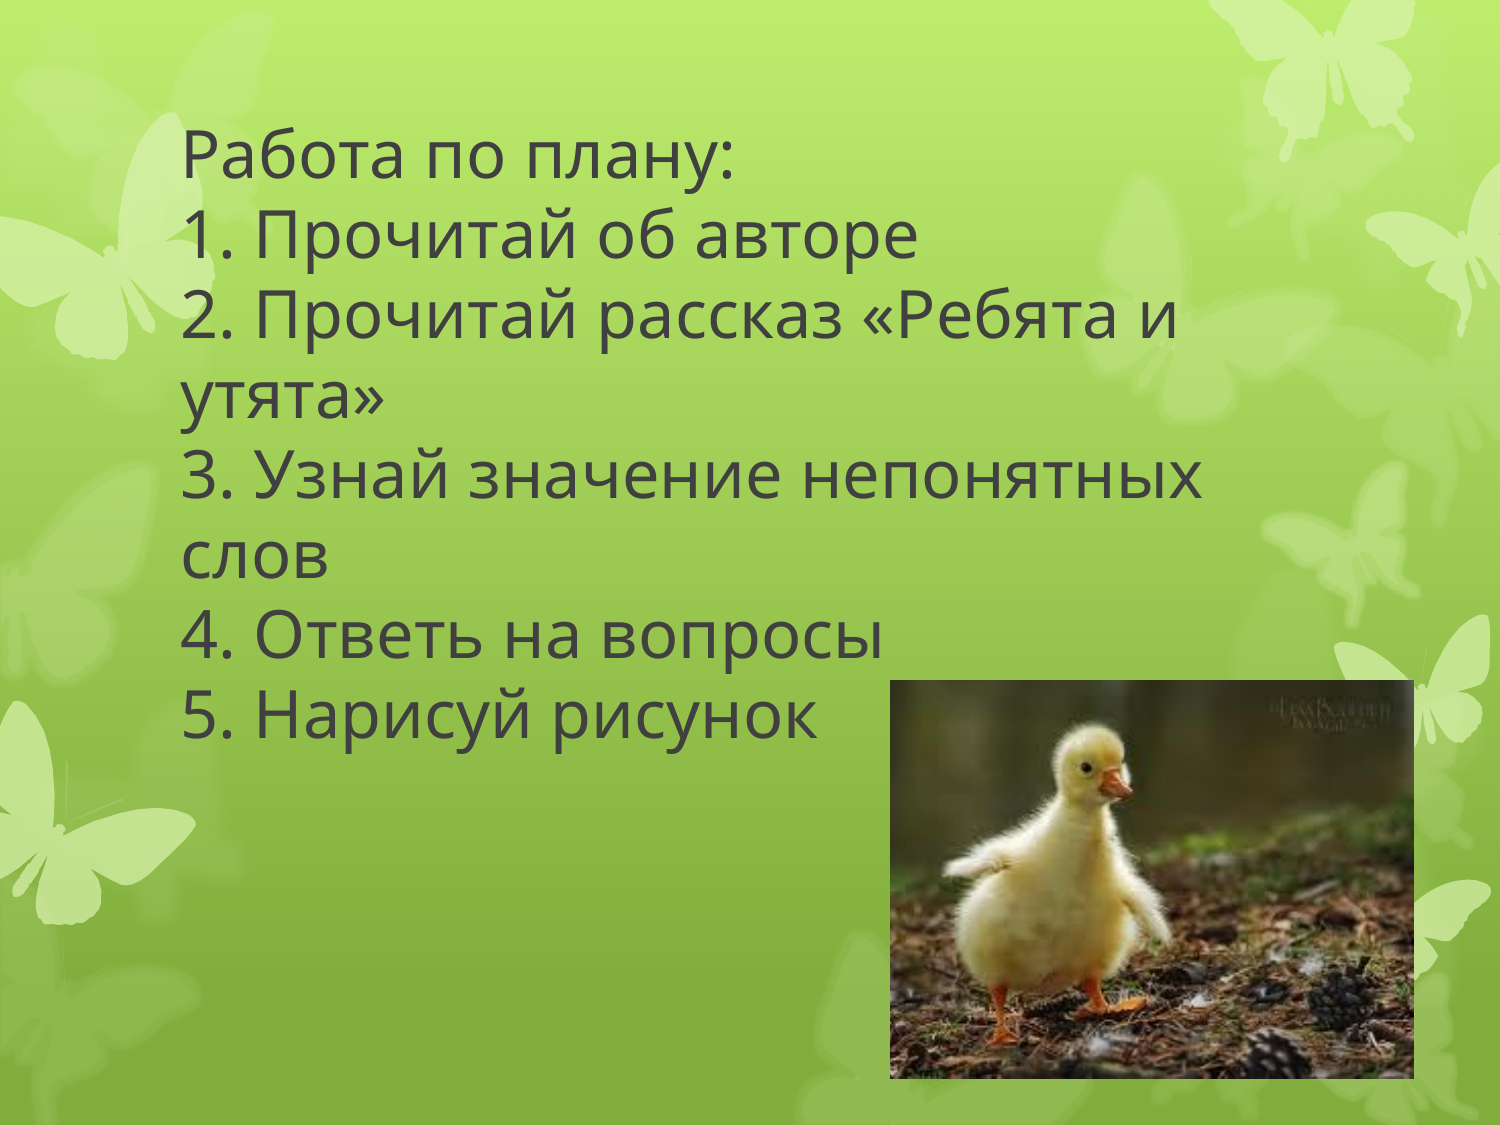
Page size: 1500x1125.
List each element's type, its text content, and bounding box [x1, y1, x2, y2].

picture [890, 680, 1414, 1080]
title Работа по плану: 1. Прочитай об авторе 2. Прочитай рассказ «Ребята и утята» 3. Узнай значение непонятных слов 4. Ответь на вопросы 5. Нарисуй рисунок [165, 110, 1335, 1125]
